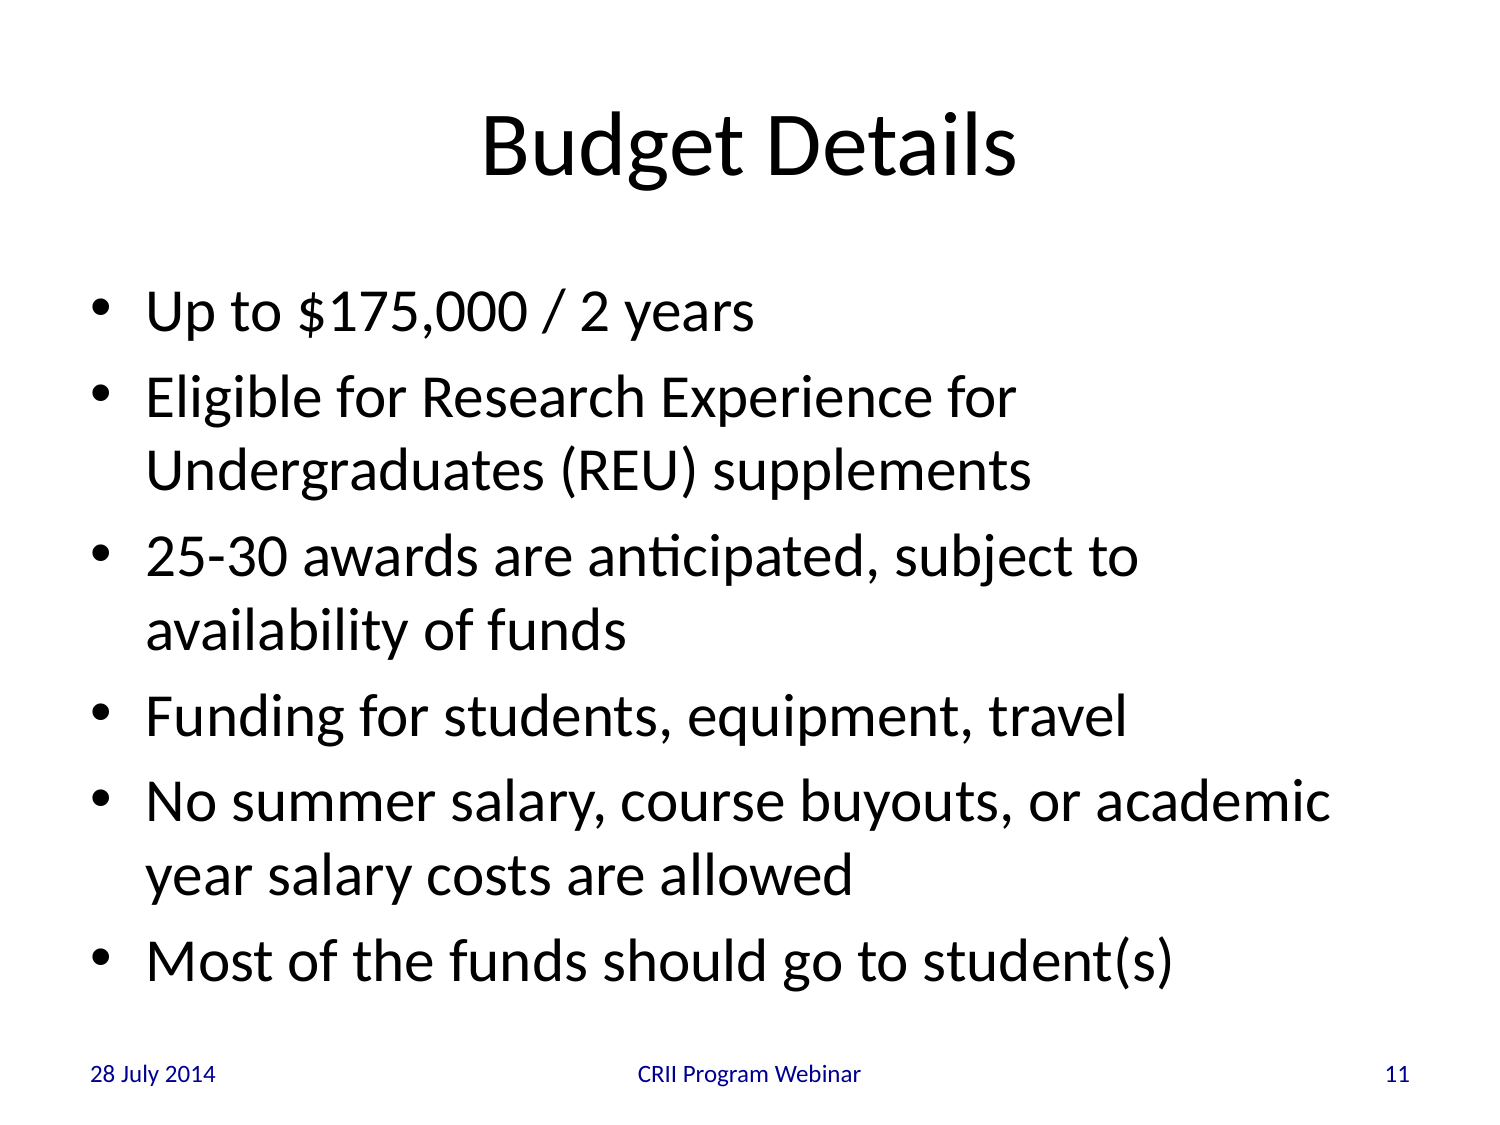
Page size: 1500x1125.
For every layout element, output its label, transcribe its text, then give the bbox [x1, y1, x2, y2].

list Up to $175,000 / 2 years Eligible for Research Experience for Undergraduates (REU) supplements 25-30 awards are anticipated, subject to availability of funds Funding for students, equipment, travel No summer salary, course buyouts, or academic year salary costs are allowed Most of the funds should go to student(s) [75, 262, 1425, 1005]
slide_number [75, 1042, 425, 1103]
footer CRII Program Webinar [512, 1042, 988, 1103]
title Budget Details [75, 45, 1425, 233]
slide_number 11 [1074, 1042, 1425, 1103]
